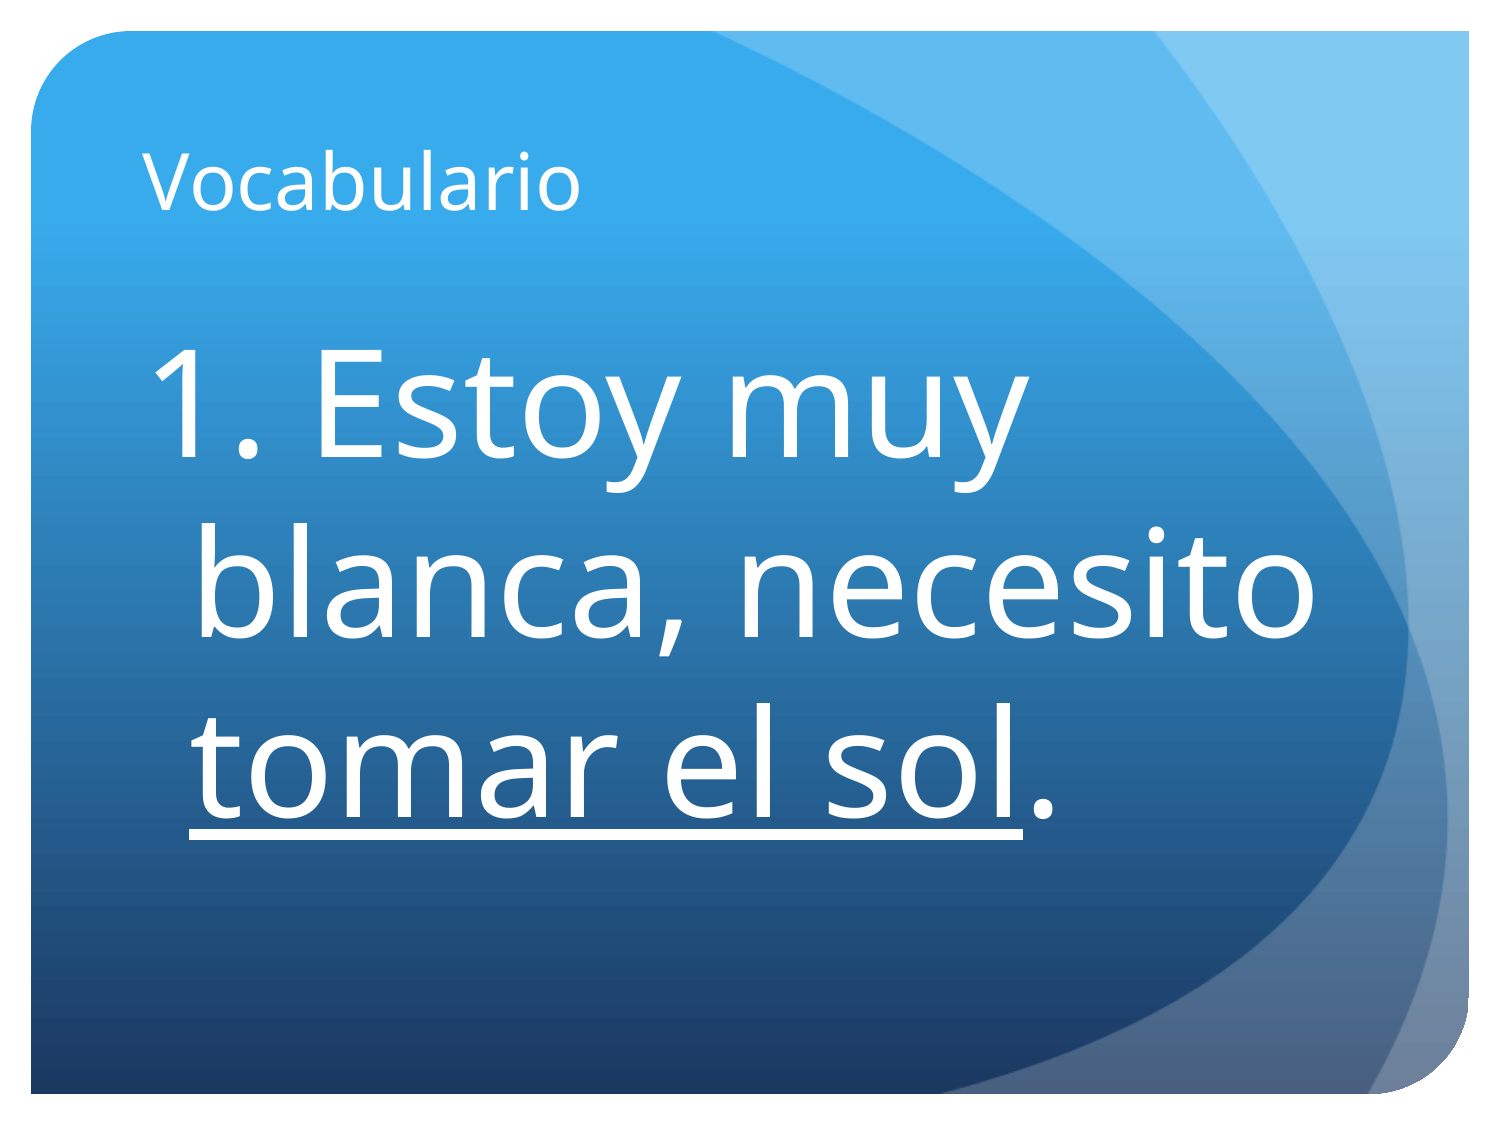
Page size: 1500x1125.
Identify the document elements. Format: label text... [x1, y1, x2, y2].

list 1. Estoy muy blanca, necesito tomar el sol. [127, 299, 1372, 991]
title Vocabulario [127, 62, 1372, 234]
picture [24, 30, 1473, 1094]
